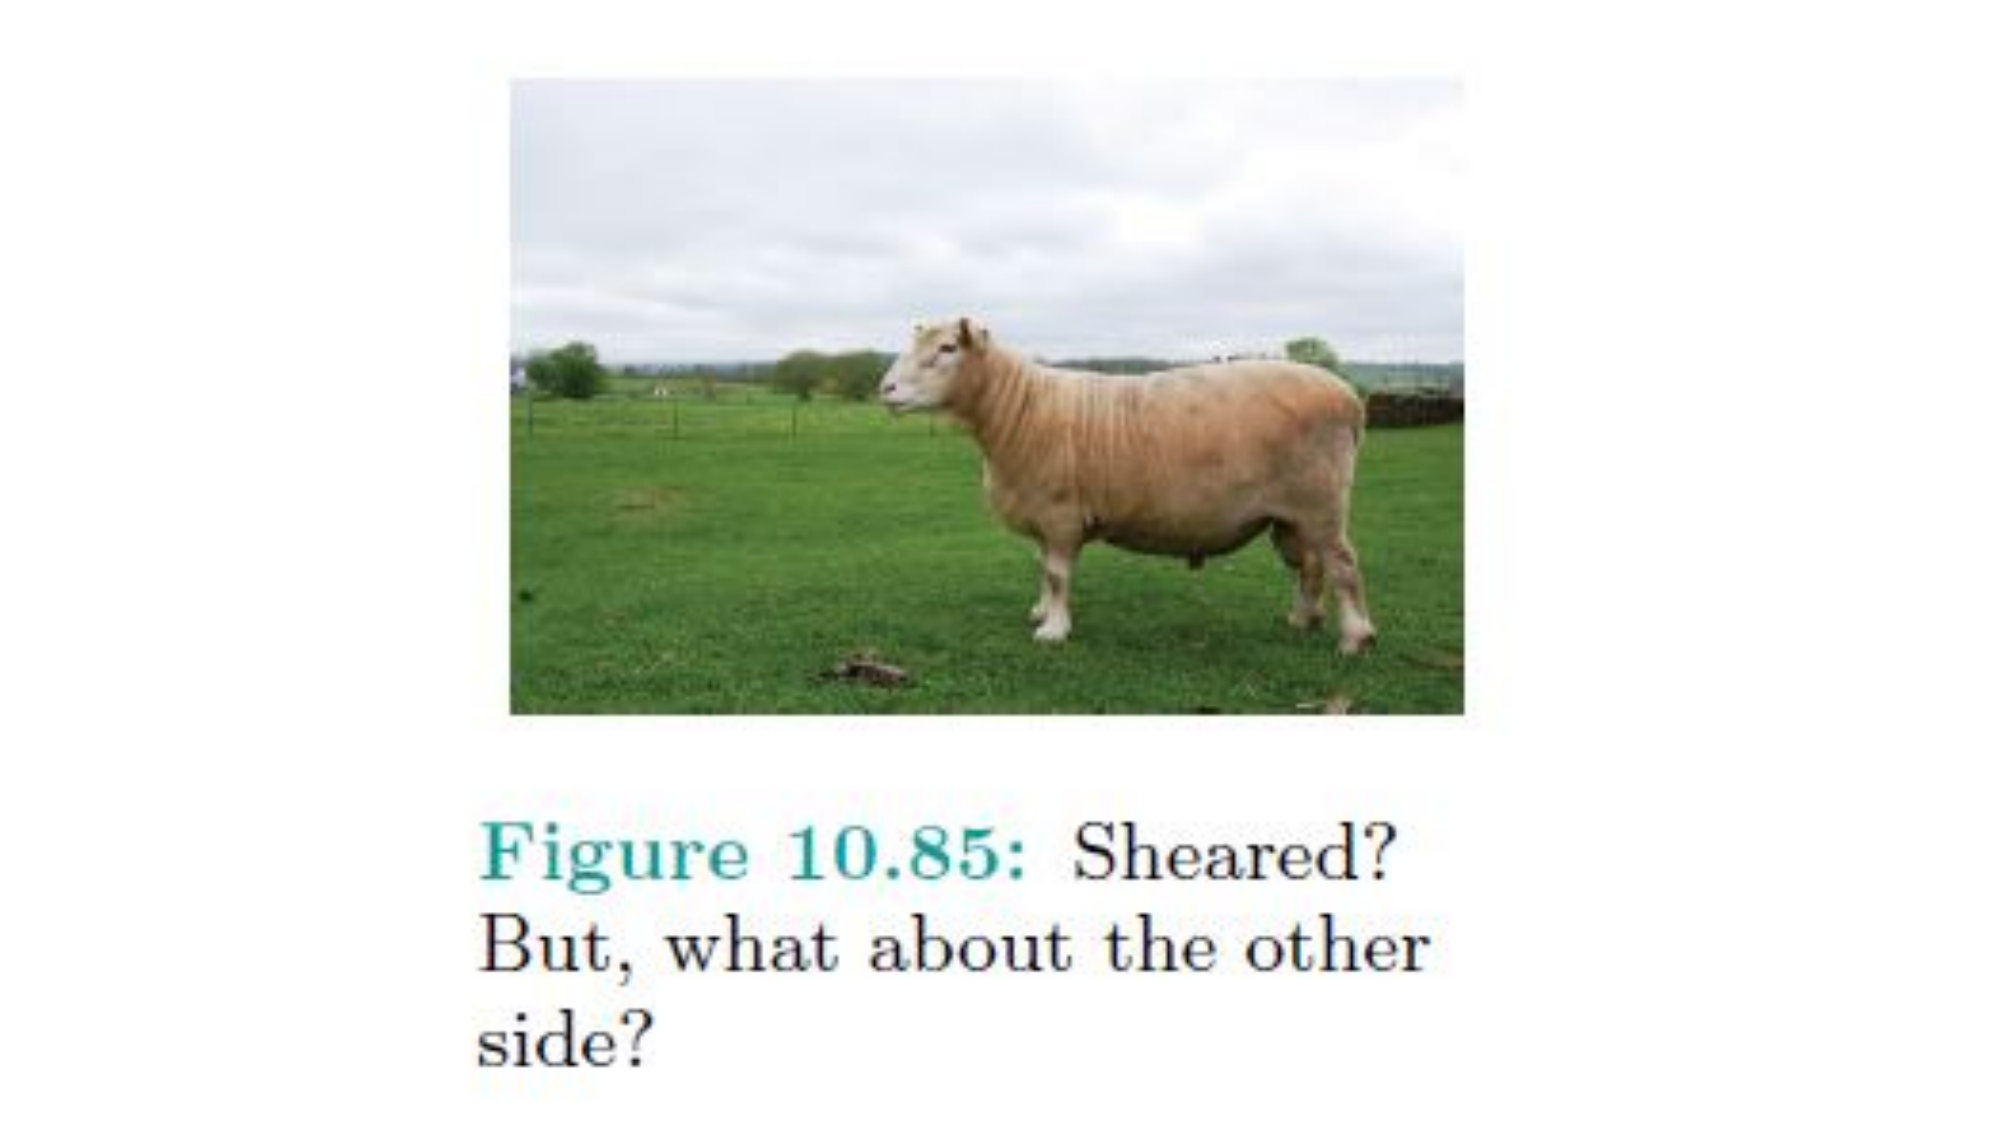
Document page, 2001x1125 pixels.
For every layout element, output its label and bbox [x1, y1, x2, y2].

picture [412, 0, 1588, 1125]
